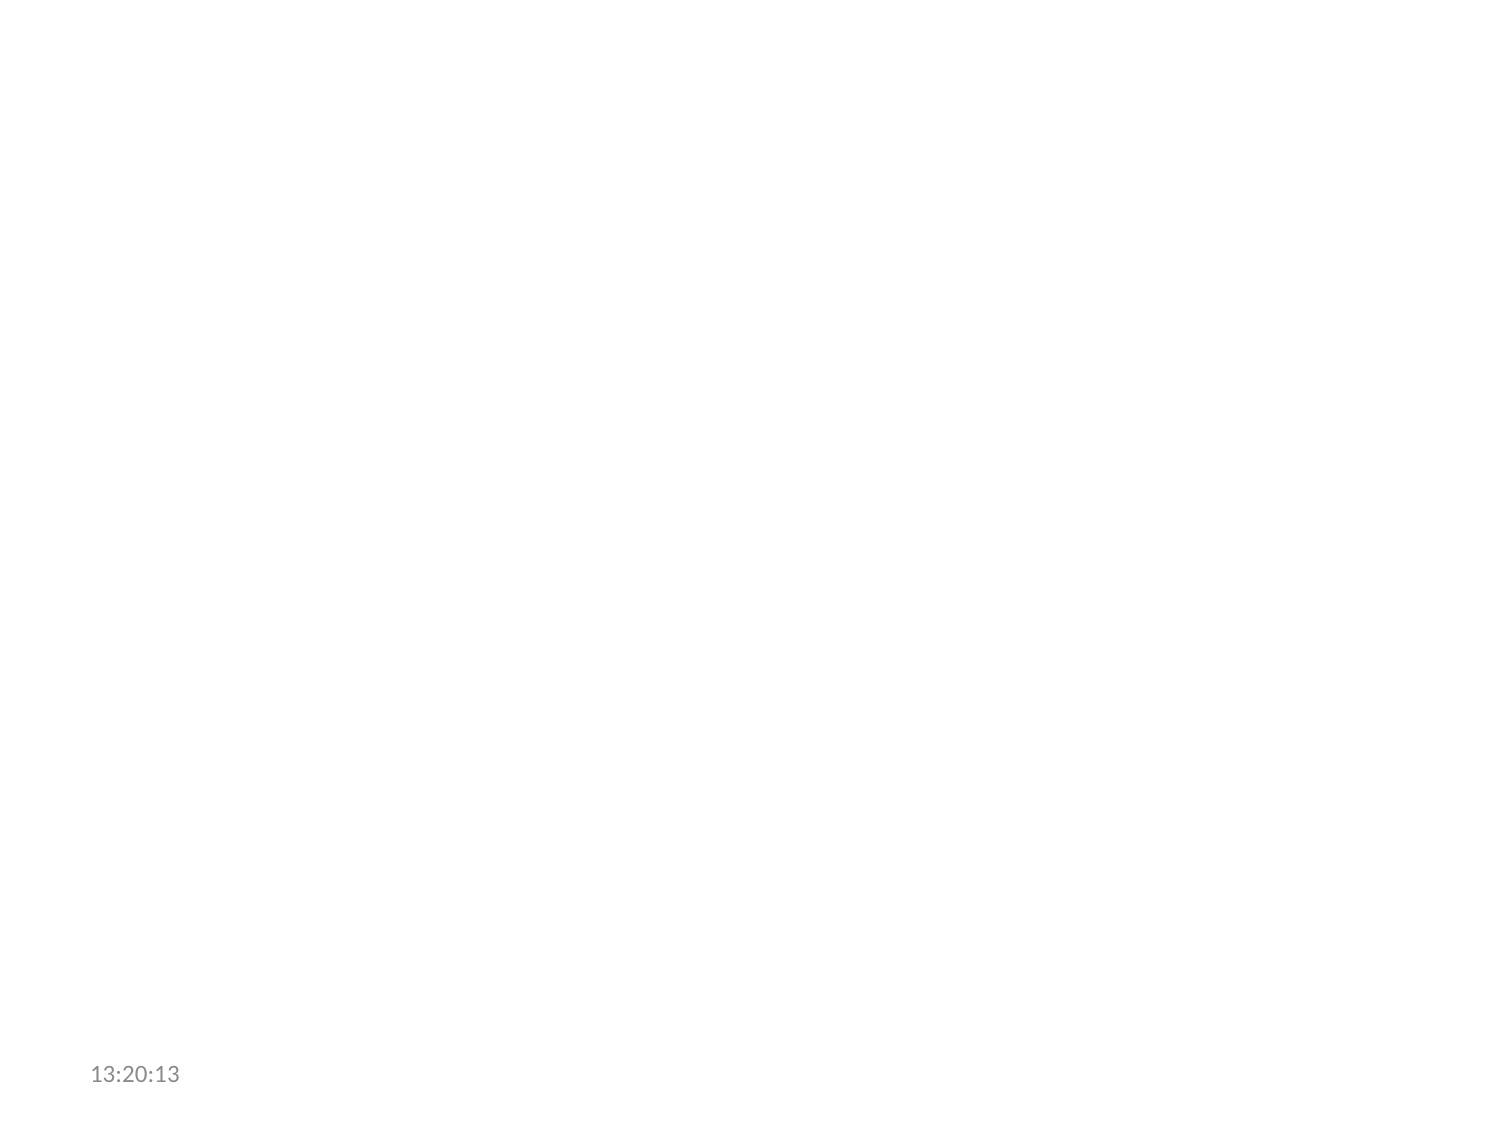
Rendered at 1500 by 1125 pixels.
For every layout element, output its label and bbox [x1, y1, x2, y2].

slide_number [75, 1042, 425, 1103]
